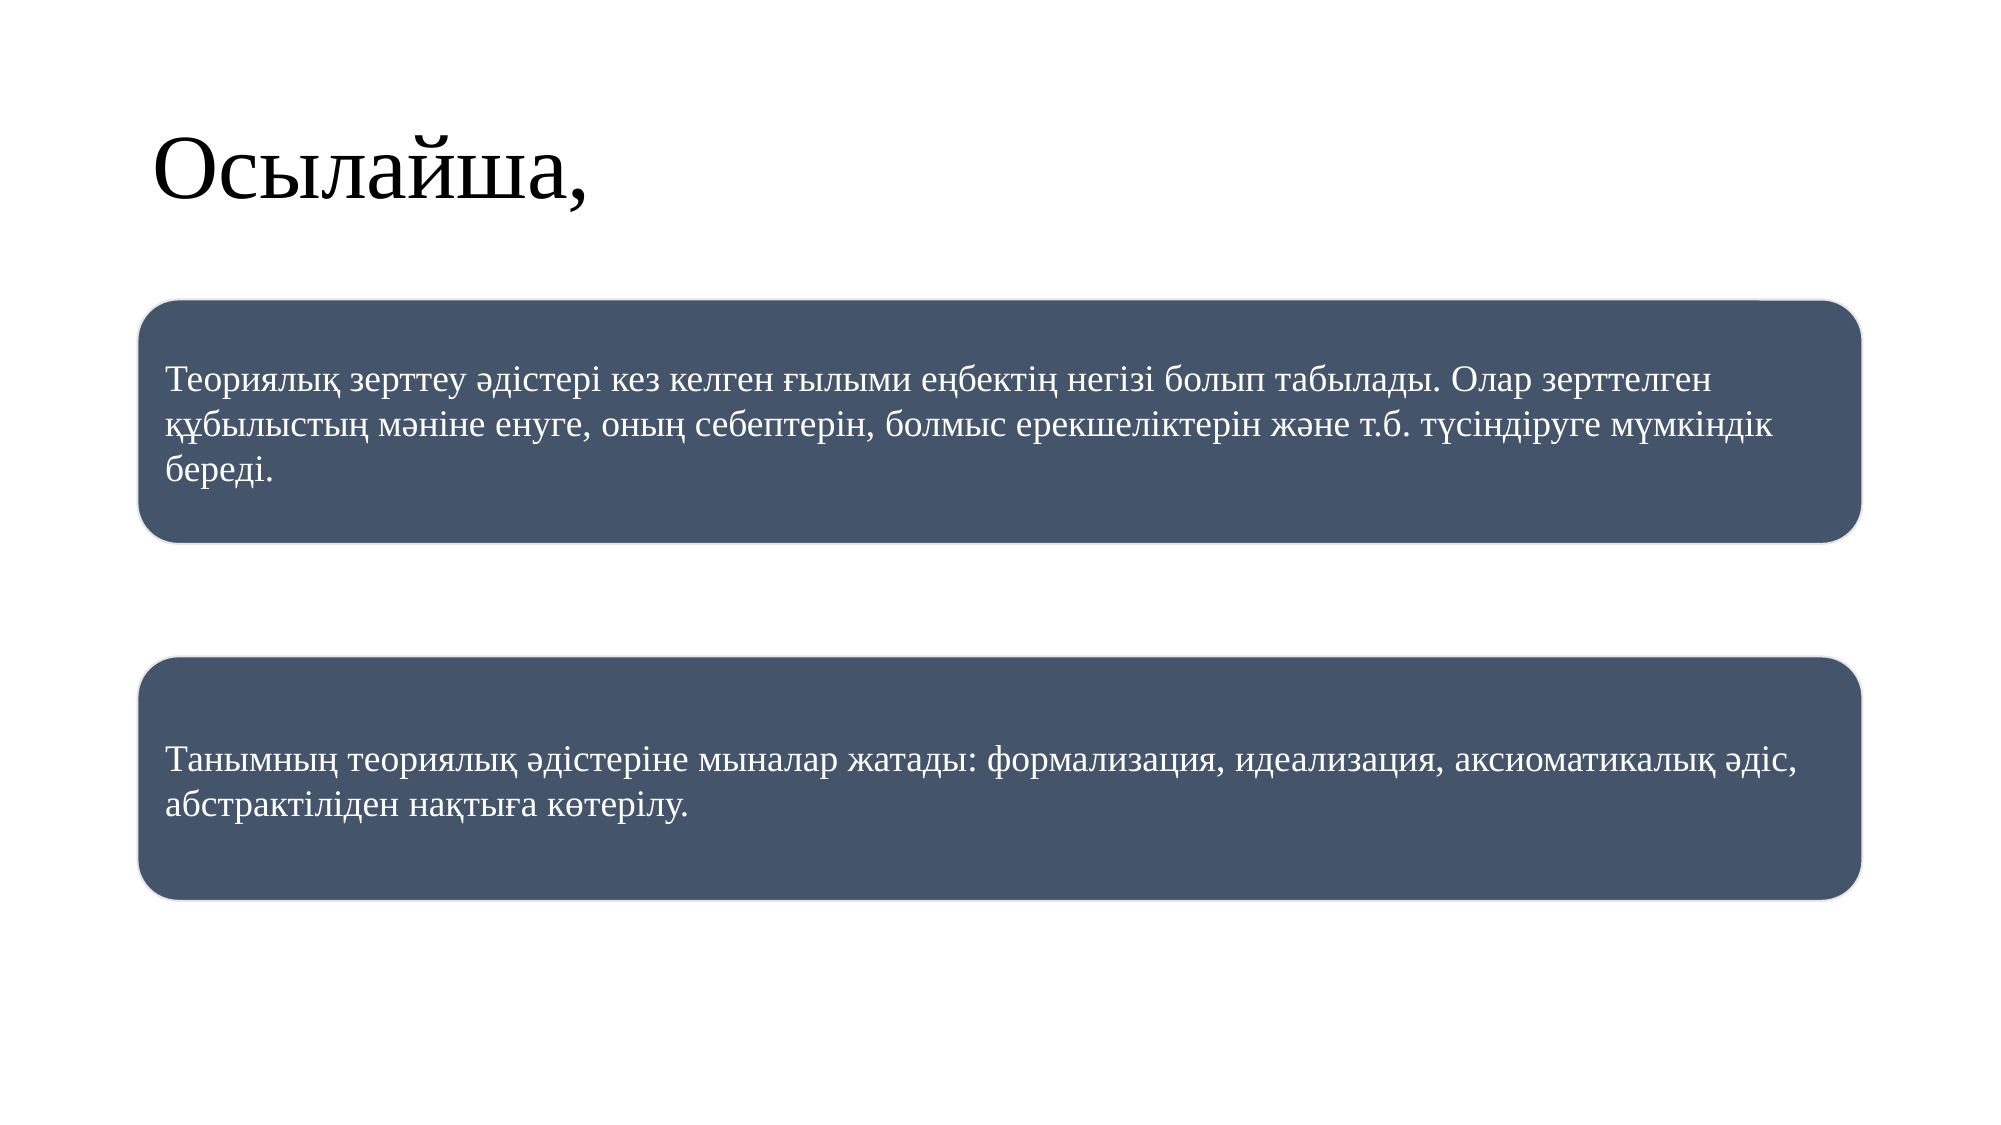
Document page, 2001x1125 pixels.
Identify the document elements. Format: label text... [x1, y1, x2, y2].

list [137, 299, 1863, 1014]
title Осылайша, [137, 59, 1863, 278]
